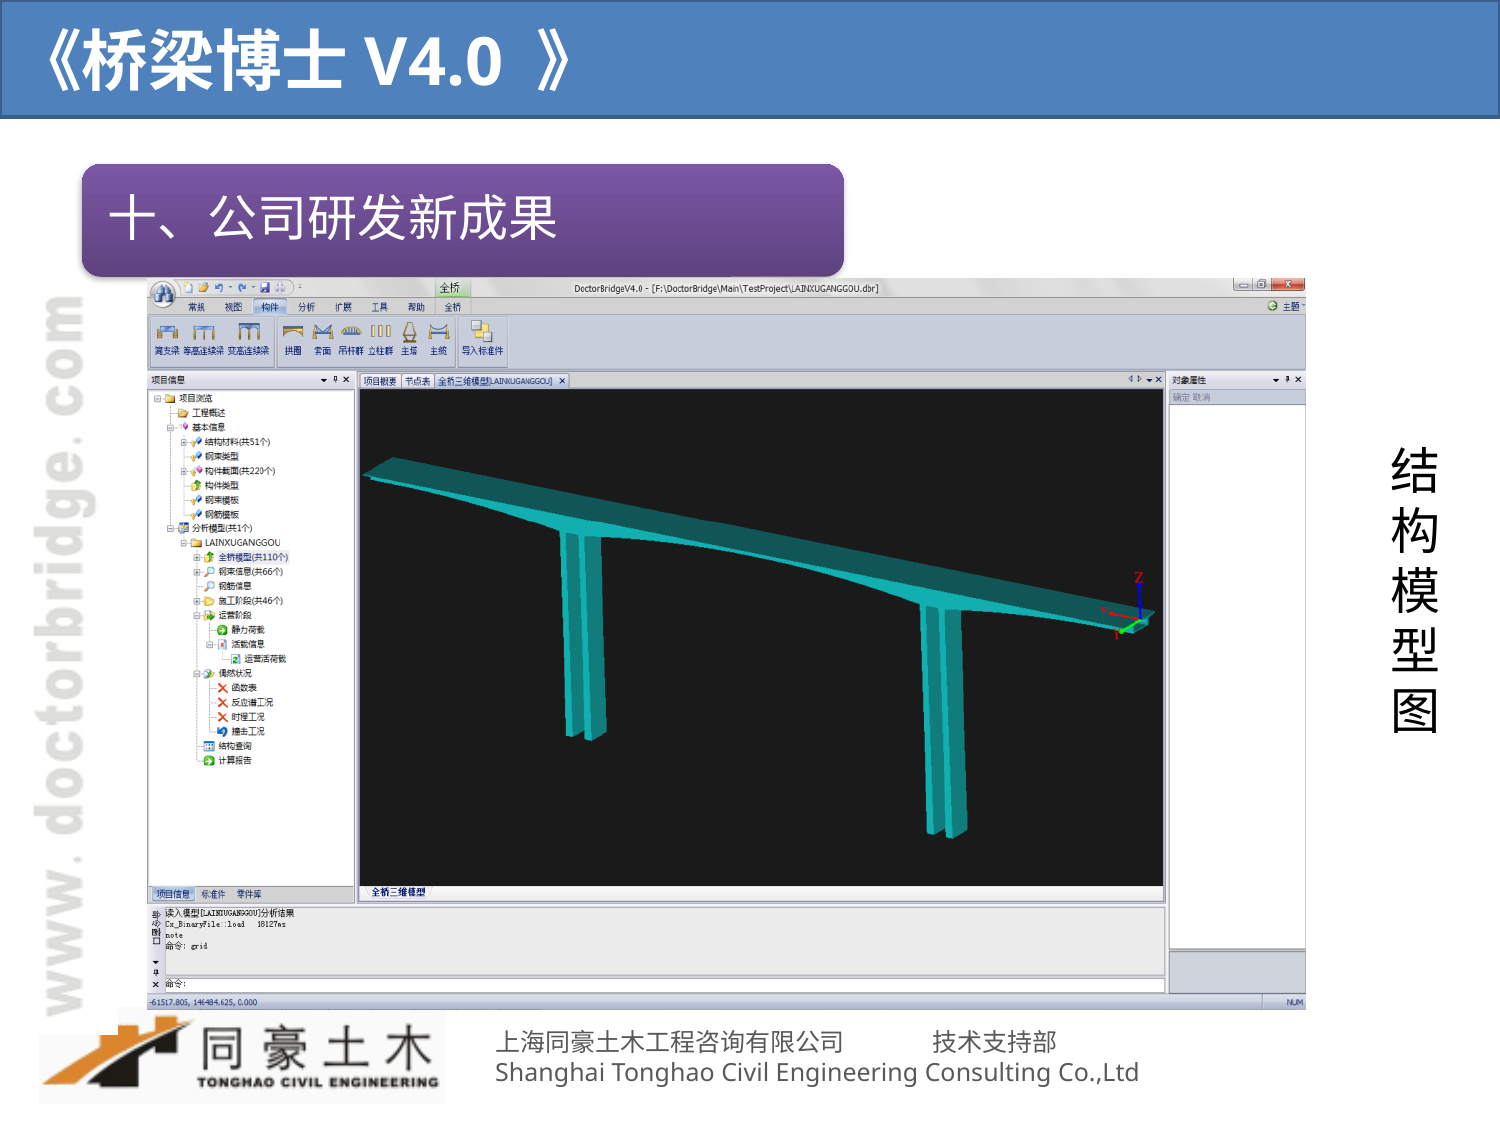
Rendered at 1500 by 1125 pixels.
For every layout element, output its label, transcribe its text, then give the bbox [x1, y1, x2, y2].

text_box 结构模型图 [1376, 432, 1471, 748]
text_box 上海同豪土木工程咨询有限公司 技术支持部 Shanghai Tonghao Civil Engineering Consulting Co.,Ltd [480, 1019, 1442, 1095]
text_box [81, 163, 844, 299]
picture [5, 278, 1306, 1104]
text_box 《桥梁博士V4.0 》 [0, 0, 1500, 119]
